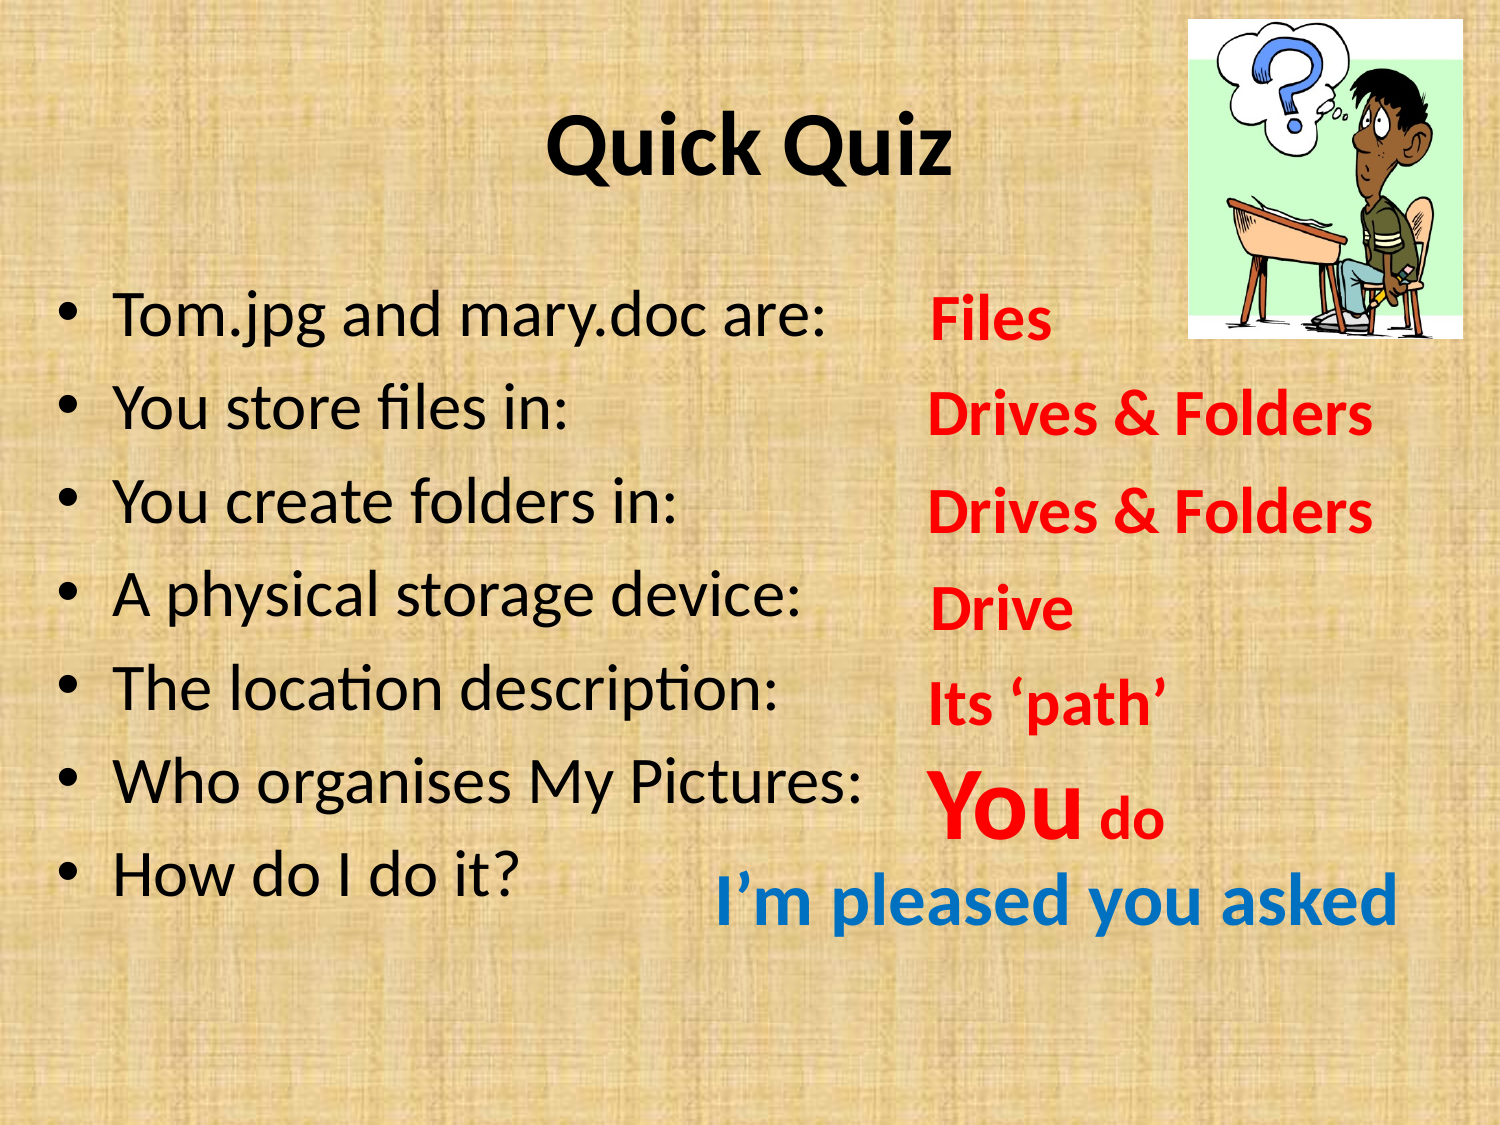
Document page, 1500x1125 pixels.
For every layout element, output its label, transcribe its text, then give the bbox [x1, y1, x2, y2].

text_box Drives & Folders [912, 361, 1444, 457]
text_box Drives & Folders [912, 459, 1444, 555]
text_box Drive [915, 556, 1438, 652]
title Quick Quiz [75, 45, 1182, 233]
text_box I’m pleased you asked [699, 843, 1436, 938]
text_box Its ‘path’ [912, 651, 1435, 746]
text_box You do [912, 746, 1435, 843]
list Tom.jpg and mary.doc are: You store files in: You create folders in: A physical storage device: The location description: Who organises My Pictures: How do I do it? [41, 262, 916, 1005]
text_box Files [915, 267, 1447, 362]
picture [0, 0, 1500, 1125]
